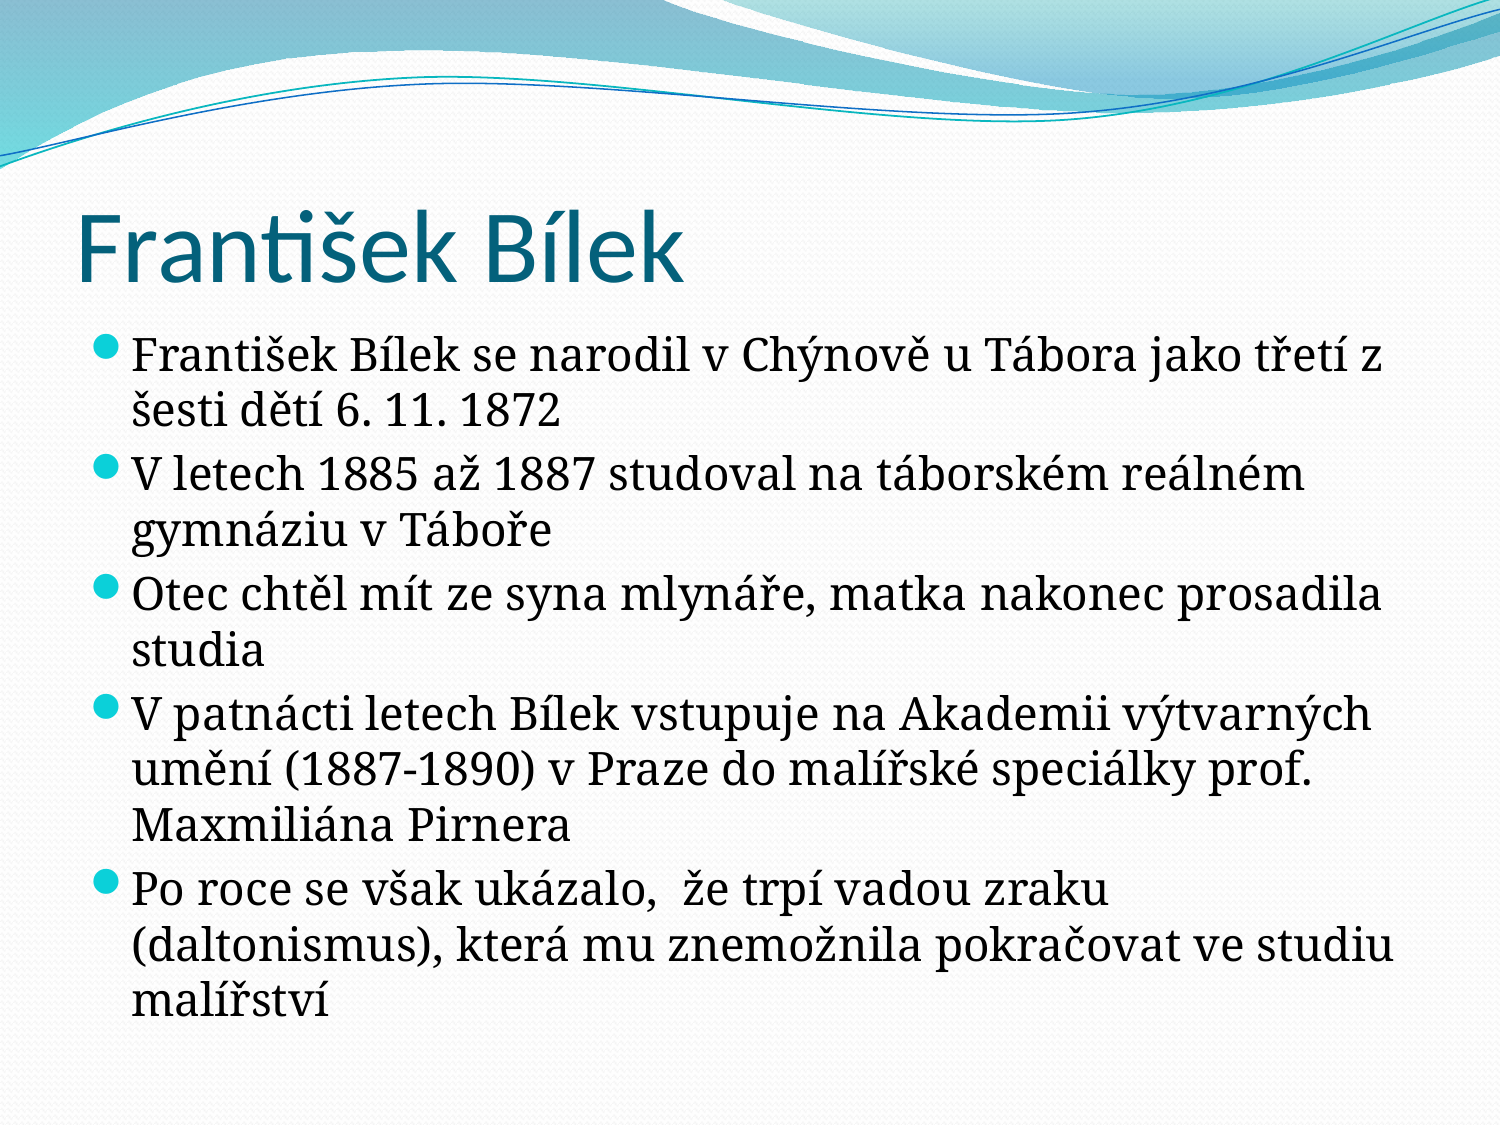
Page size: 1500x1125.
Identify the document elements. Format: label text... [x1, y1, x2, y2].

title František Bílek [75, 115, 1425, 303]
list František Bílek se narodil v Chýnově u Tábora jako třetí z šesti dětí 6. 11. 1872 V letech 1885 až 1887 studoval na táborském reálném gymnáziu v Táboře Otec chtěl mít ze syna mlynáře, matka nakonec prosadila studia V patnácti letech Bílek vstupuje na Akademii výtvarných umění (1887-1890) v Praze do malířské speciálky prof. Maxmiliána Pirnera Po roce se však ukázalo, že trpí vadou zraku (daltonismus), která mu znemožnila pokračovat ve studiu malířství [75, 317, 1425, 1038]
